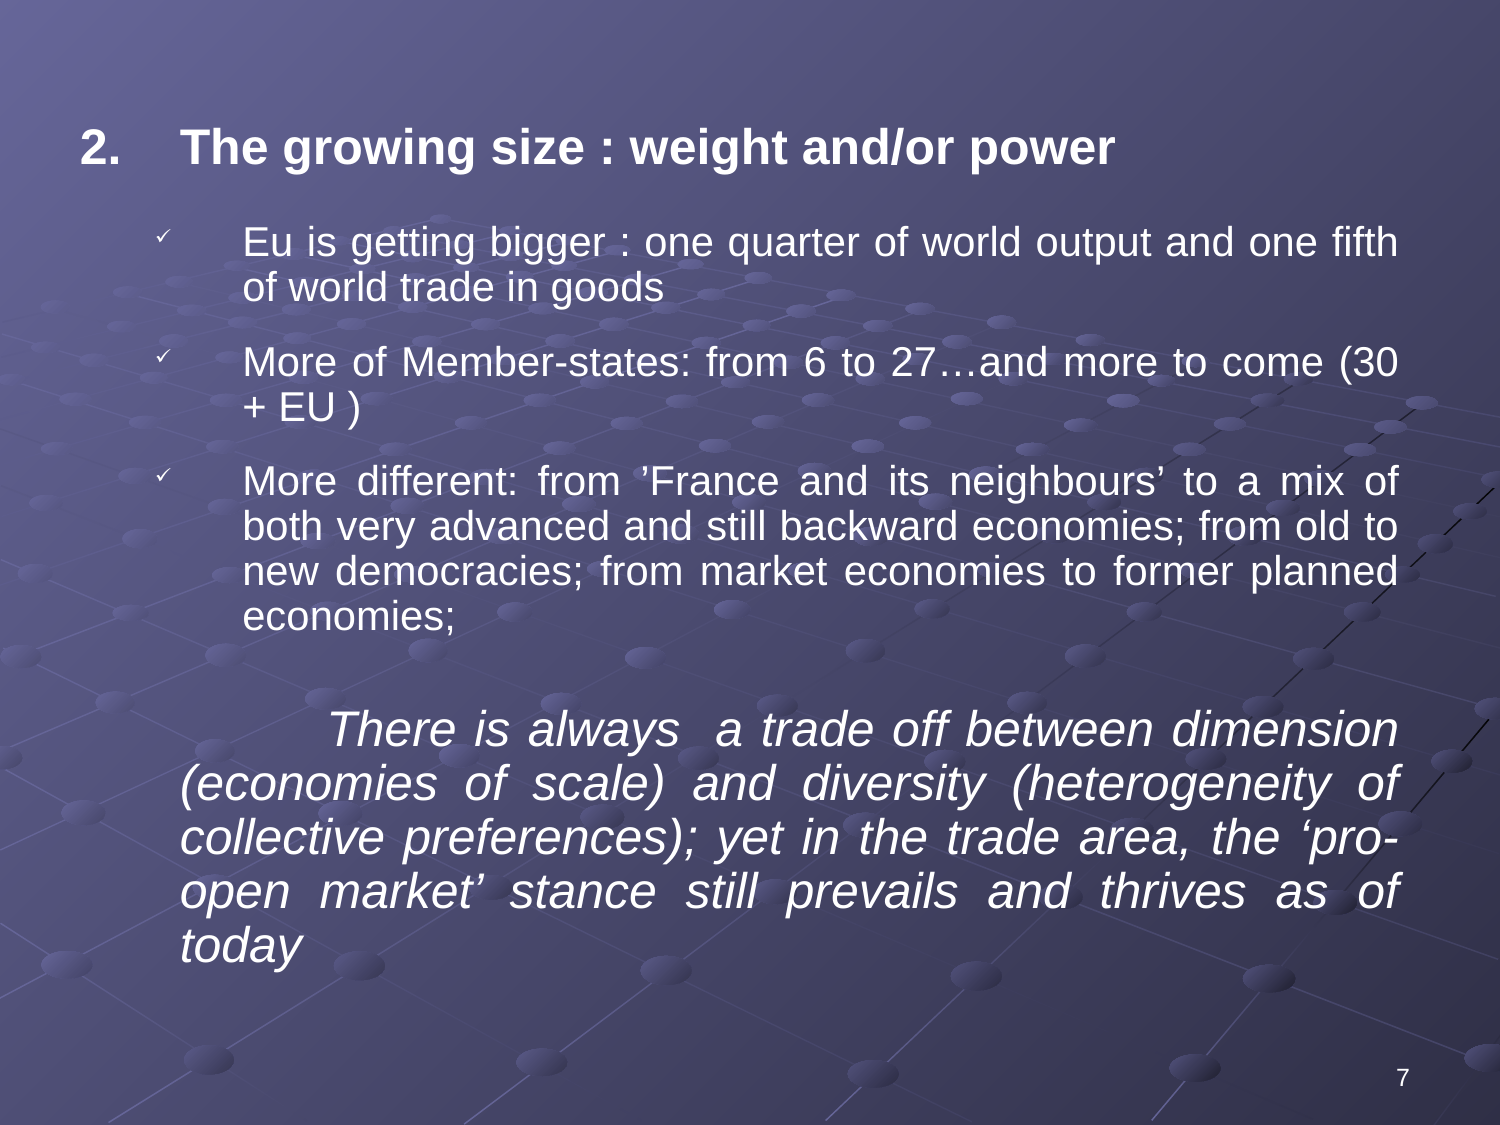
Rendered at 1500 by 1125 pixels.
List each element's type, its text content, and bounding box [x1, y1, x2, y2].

list The growing size : weight and/or power Eu is getting bigger : one quarter of world output and one fifth of world trade in goods More of Member-states: from 6 to 27…and more to come (30 + EU ) More different: from ’France and its neighbours’ to a mix of both very advanced and still backward economies; from old to new democracies; from market economies to former planned economies; There is always a trade off between dimension (economies of scale) and diversity (heterogeneity of collective preferences); yet in the trade area, the ‘pro-open market’ stance still prevails and thrives as of today [64, 113, 1416, 858]
slide_number 7 [1074, 1023, 1426, 1100]
